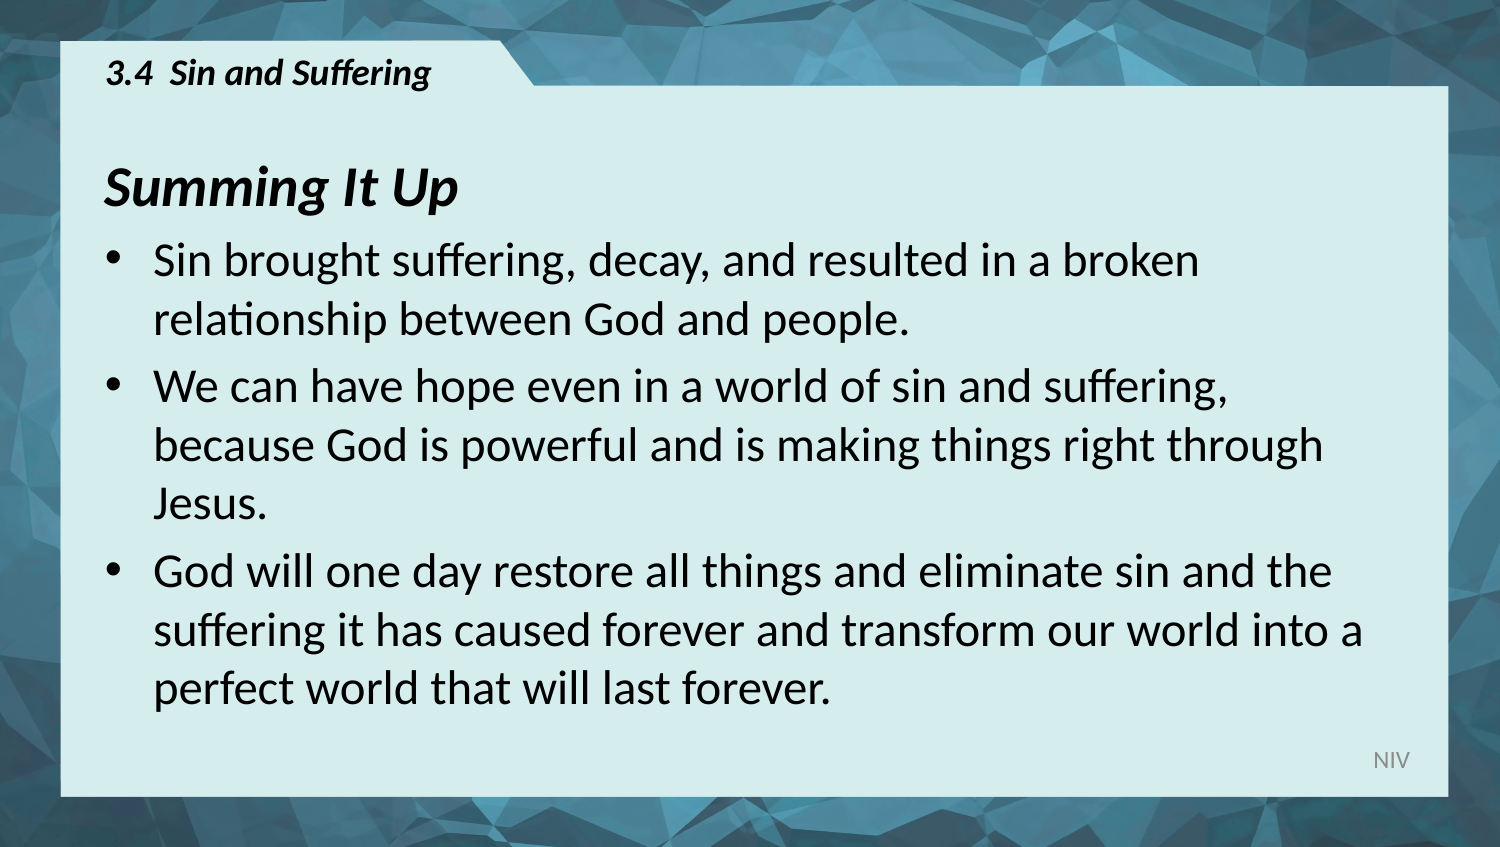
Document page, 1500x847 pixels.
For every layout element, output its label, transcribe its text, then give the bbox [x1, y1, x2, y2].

picture [0, 0, 1500, 847]
title 3.4 Sin and Suffering [89, 33, 1420, 108]
footer NIV [950, 736, 1425, 782]
list Summing It Up Sin brought suffering, decay, and resulted in a broken relationship between God and people. We can have hope even in a world of sin and suffering, because God is powerful and is making things right through Jesus. God will one day restore all things and eliminate sin and the suffering it has caused forever and transform our world into a perfect world that will last forever. [89, 141, 1403, 722]
